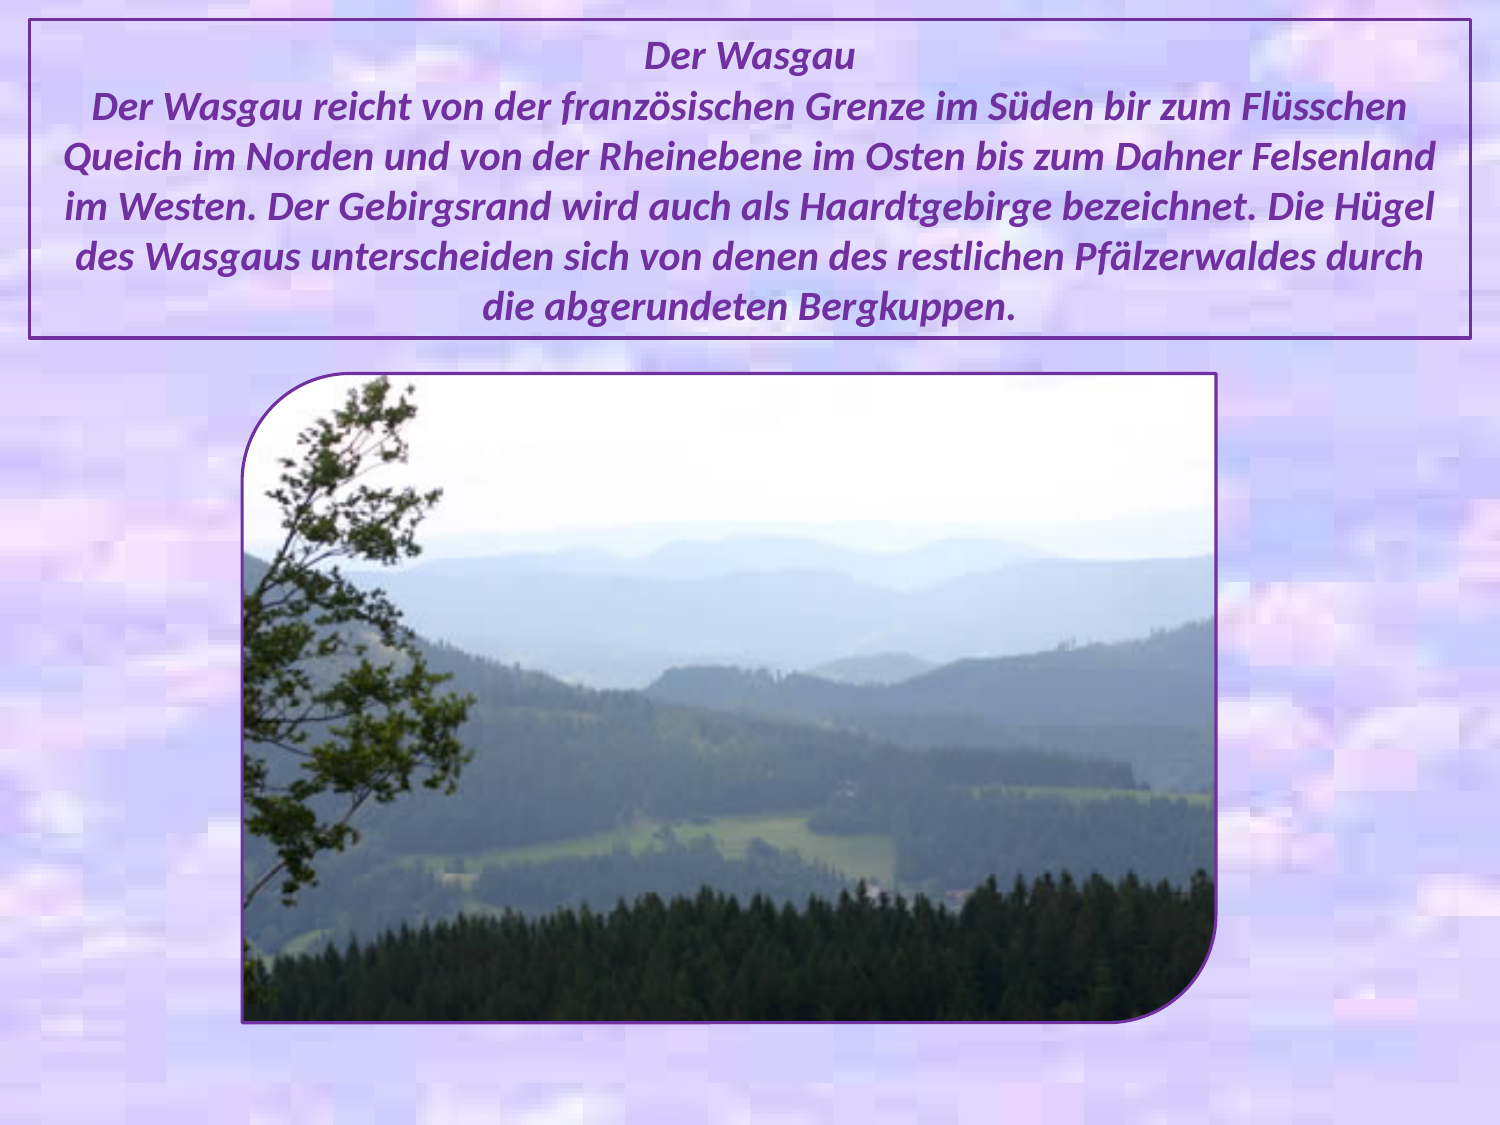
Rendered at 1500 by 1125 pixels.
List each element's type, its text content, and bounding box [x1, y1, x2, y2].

picture [0, 0, 1500, 1125]
title Der Wasgau Der Wasgau reicht von der französischen Grenze im Süden bir zum Flüsschen Queich im Norden und von der Rheinebene im Osten bis zum Dahner Felsenland im Westen. Der Gebirgsrand wird auch als Haardtgebirge bezeichnet. Die Hügel des Wasgaus unterscheiden sich von denen des restlichen Pfälzerwaldes durch die abgerundeten Bergkuppen. [29, 19, 1471, 339]
